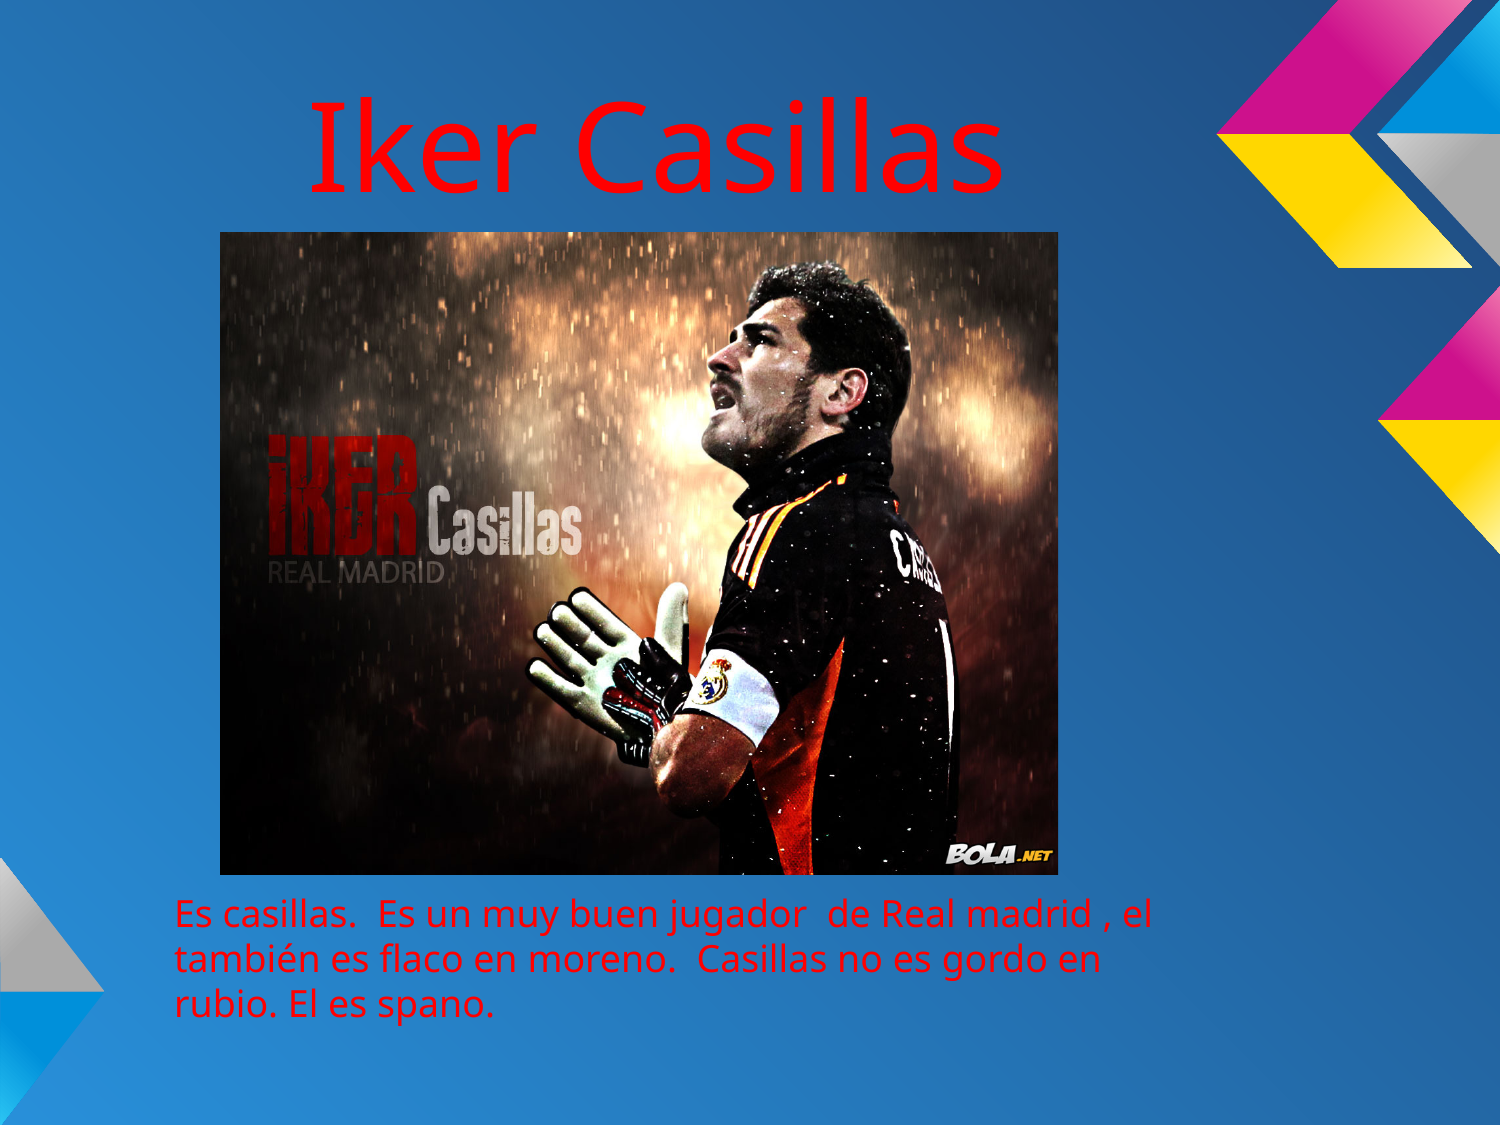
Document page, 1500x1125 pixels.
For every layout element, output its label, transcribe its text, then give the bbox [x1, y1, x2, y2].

text_box Es casillas. Es un muy buen jugador de Real madrid , el también es flaco en moreno. Casillas no es gordo en rubio. El es spano. [159, 874, 1174, 1078]
text_box [220, 232, 1059, 874]
title Iker Casillas [75, 45, 1204, 233]
